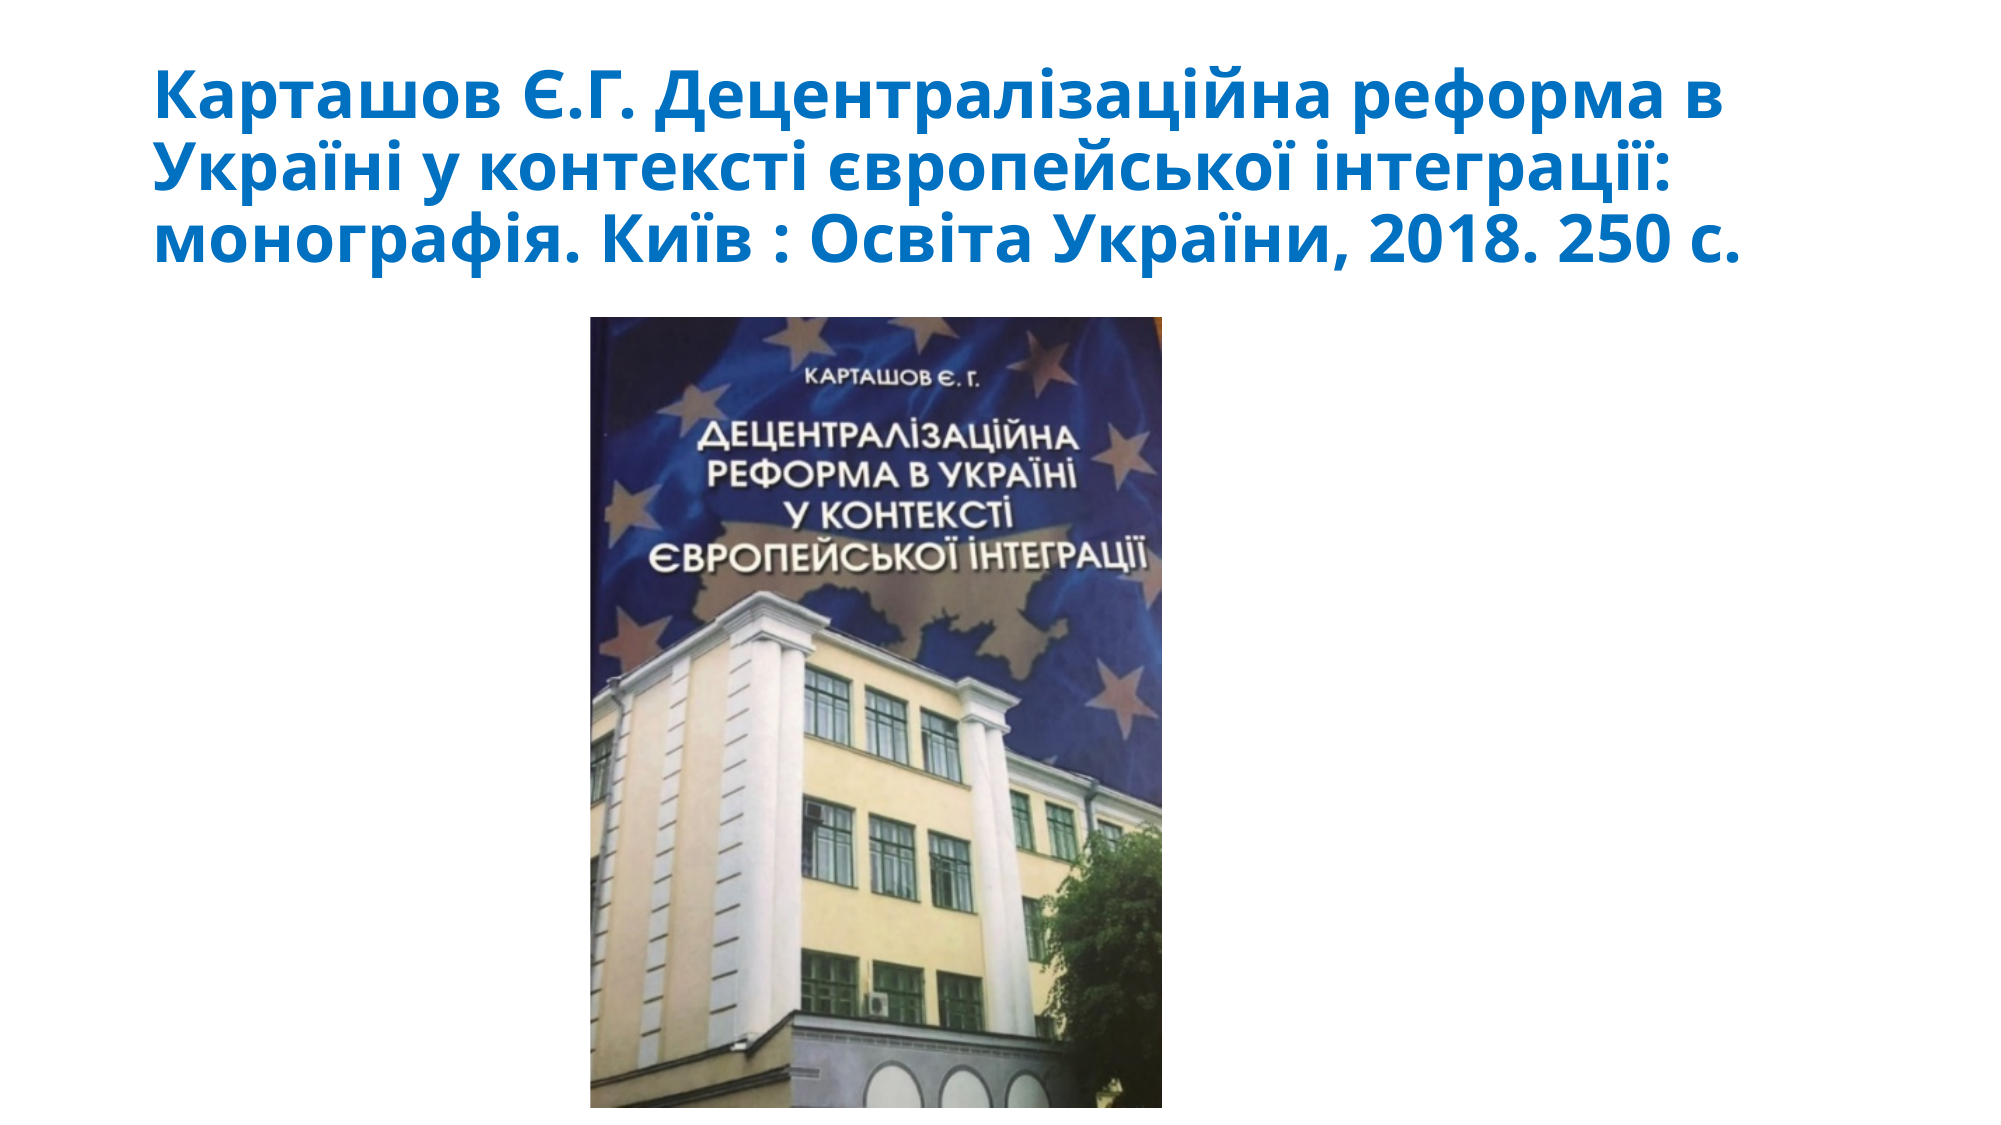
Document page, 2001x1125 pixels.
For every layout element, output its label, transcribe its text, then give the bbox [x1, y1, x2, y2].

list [590, 317, 1170, 1125]
title Карташов Є.Г. Децентралізаційна реформа в Україні у контексті європейської інтеграції: монографія. Київ : Освіта України, 2018. 250 с. [137, 59, 1863, 278]
